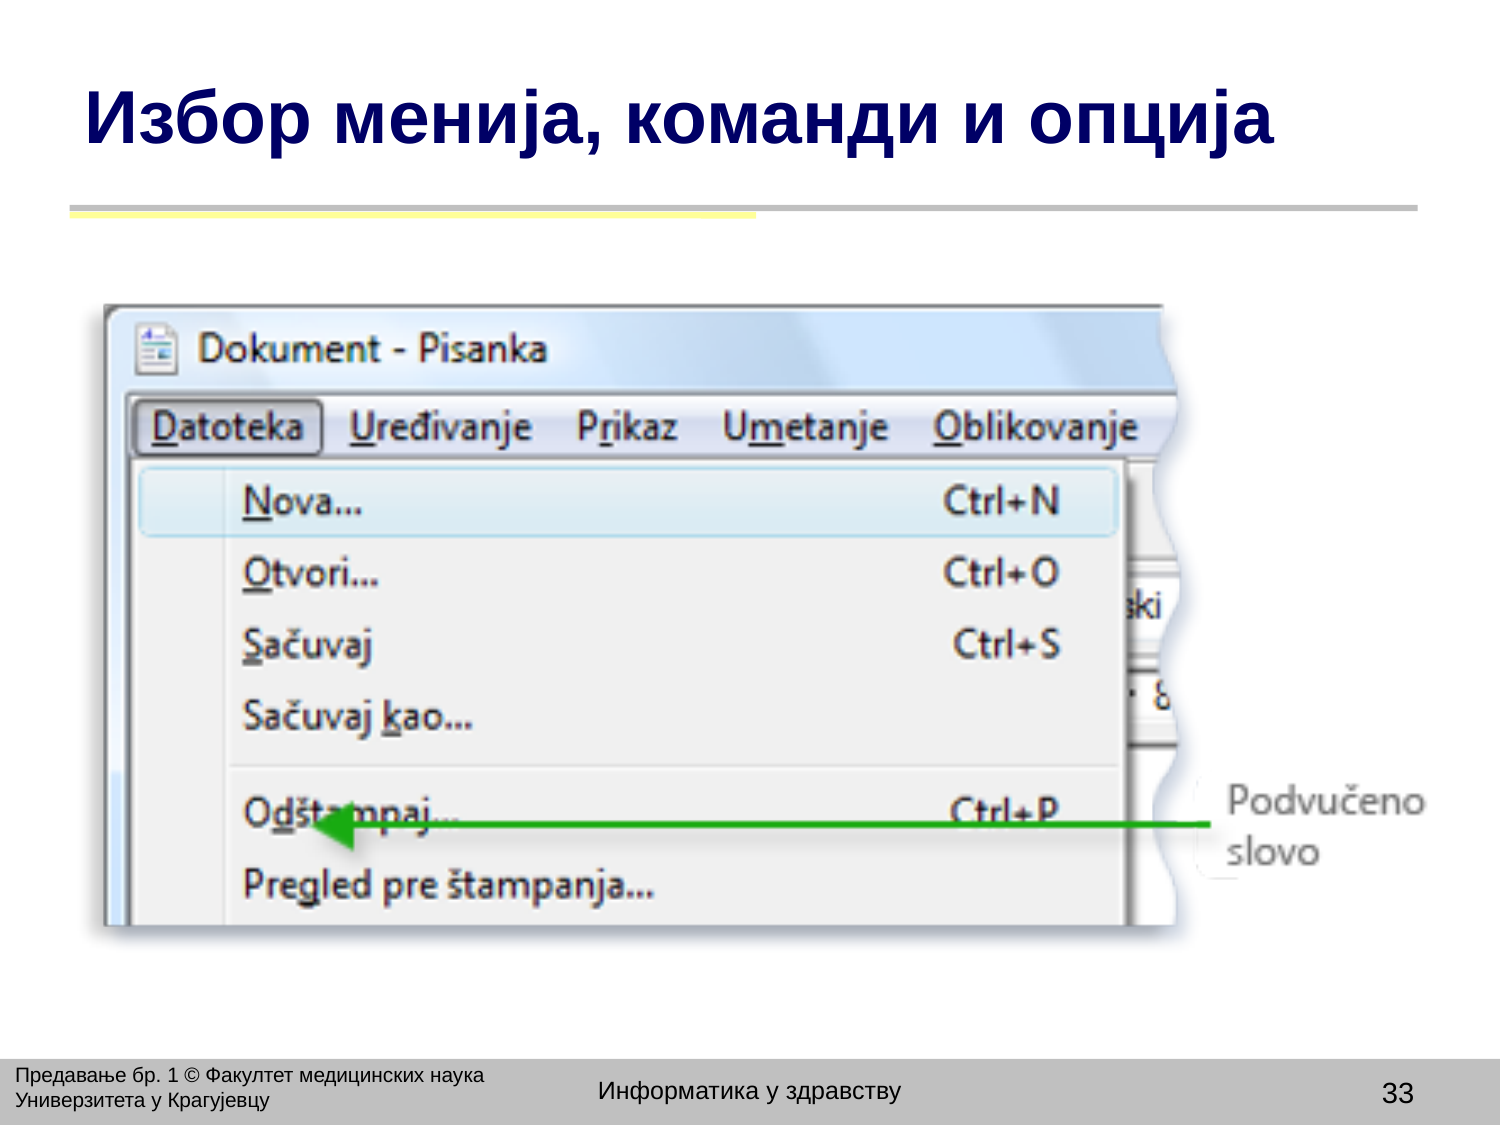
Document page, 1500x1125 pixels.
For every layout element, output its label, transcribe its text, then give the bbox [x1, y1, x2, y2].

slide_number 33 [1079, 1066, 1430, 1125]
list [75, 261, 1449, 981]
slide_number Предавање бр. 1 © Факултет медицинских наука Универзитета у Крагујевцу [0, 1053, 599, 1108]
title Избор менија, команди и опција [69, 19, 1426, 208]
footer Информатика у здравству [512, 1066, 988, 1125]
